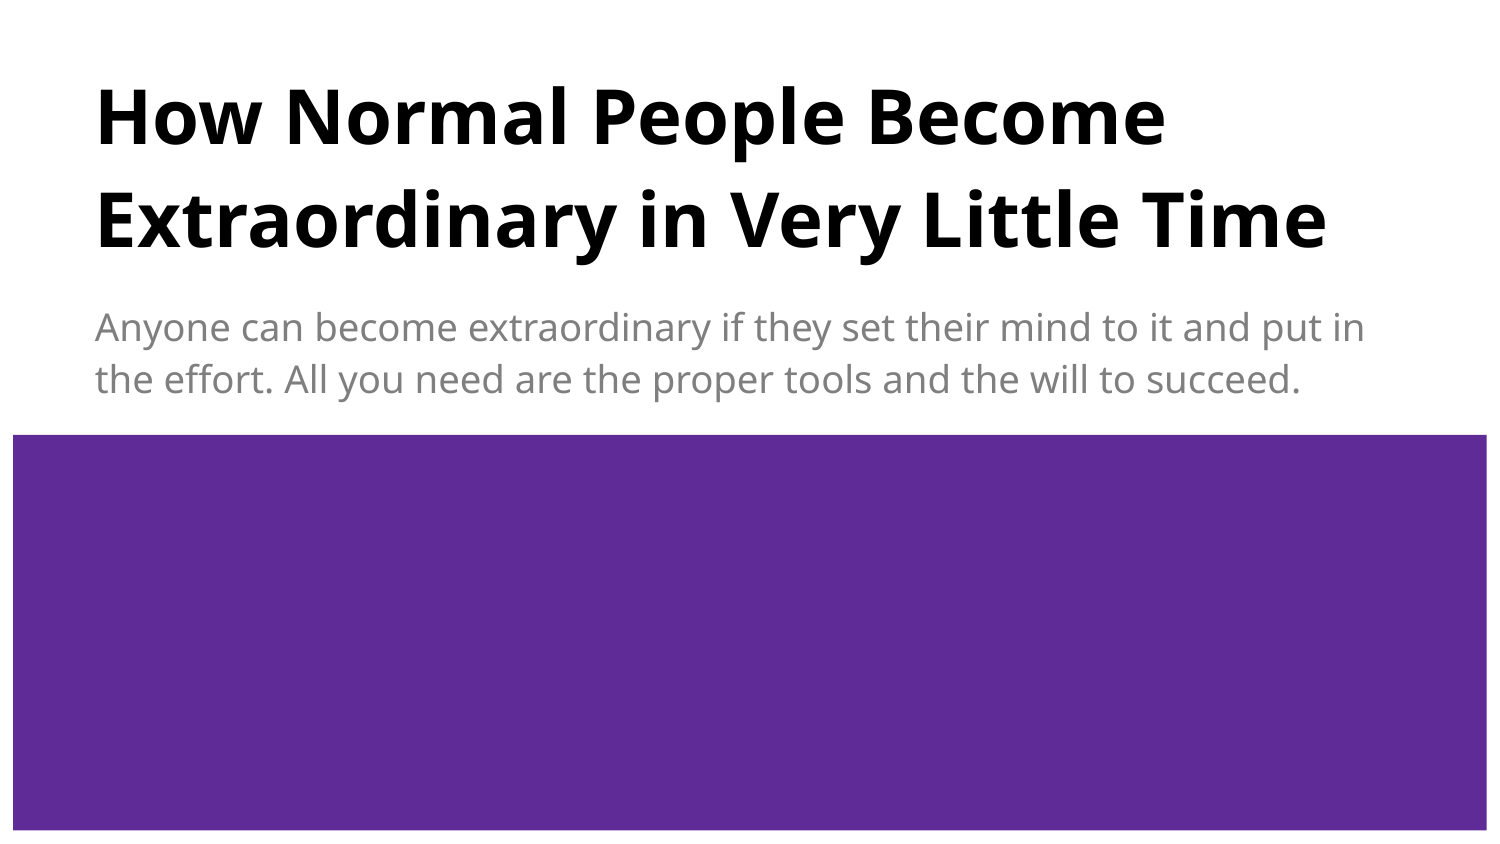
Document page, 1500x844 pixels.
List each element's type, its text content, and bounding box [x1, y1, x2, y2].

title How Normal People Become Extraordinary in Very Little Time [79, 43, 1423, 285]
subtitle Anyone can become extraordinary if they set their mind to it and put in the effort. All you need are the proper tools and the will to succeed. [79, 285, 1423, 427]
